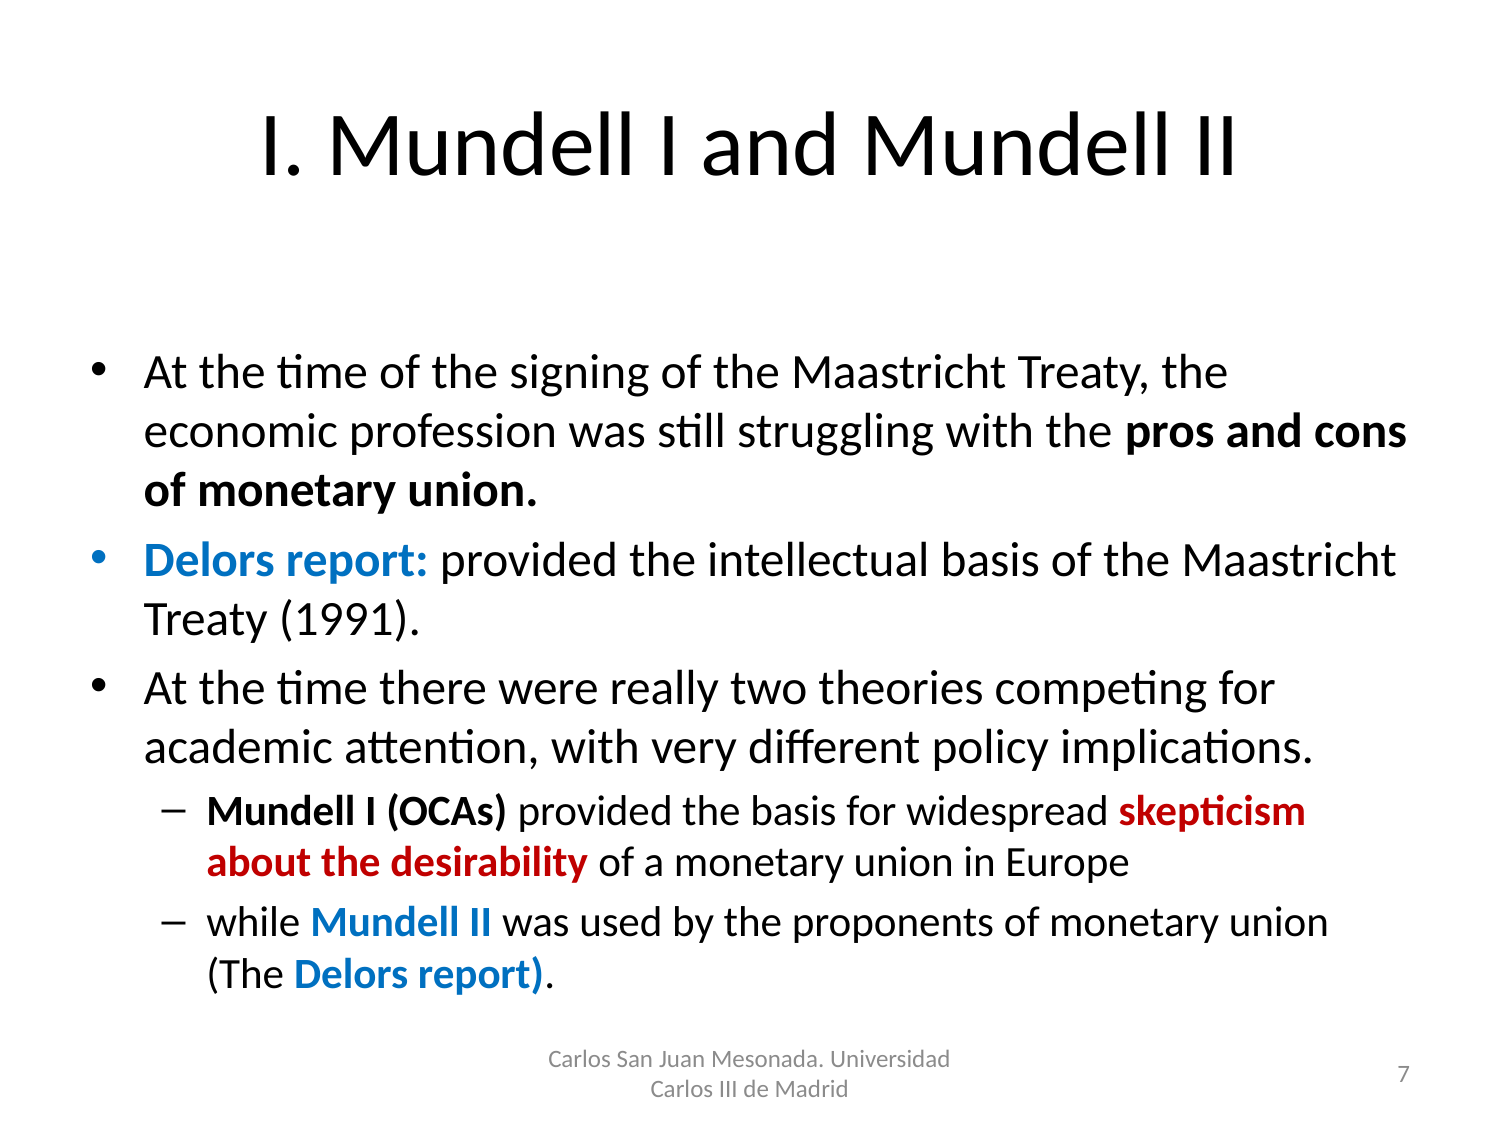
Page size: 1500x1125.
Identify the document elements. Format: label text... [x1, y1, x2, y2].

slide_number 7 [1074, 1042, 1425, 1103]
list At the time of the signing of the Maastricht Treaty, the economic profession was still struggling with the pros and cons of monetary union. Delors report: provided the intellectual basis of the Maastricht Treaty (1991). At the time there were really two theories competing for academic attention, with very different policy implications. Mundell I (OCAs) provided the basis for widespread skepticism about the desirability of a monetary union in Europe while Mundell II was used by the proponents of monetary union (The Delors report). [74, 262, 1426, 1006]
title I. Mundell I and Mundell II [74, 44, 1426, 233]
footer Carlos San Juan Mesonada. Universidad Carlos III de Madrid [512, 1042, 988, 1103]
